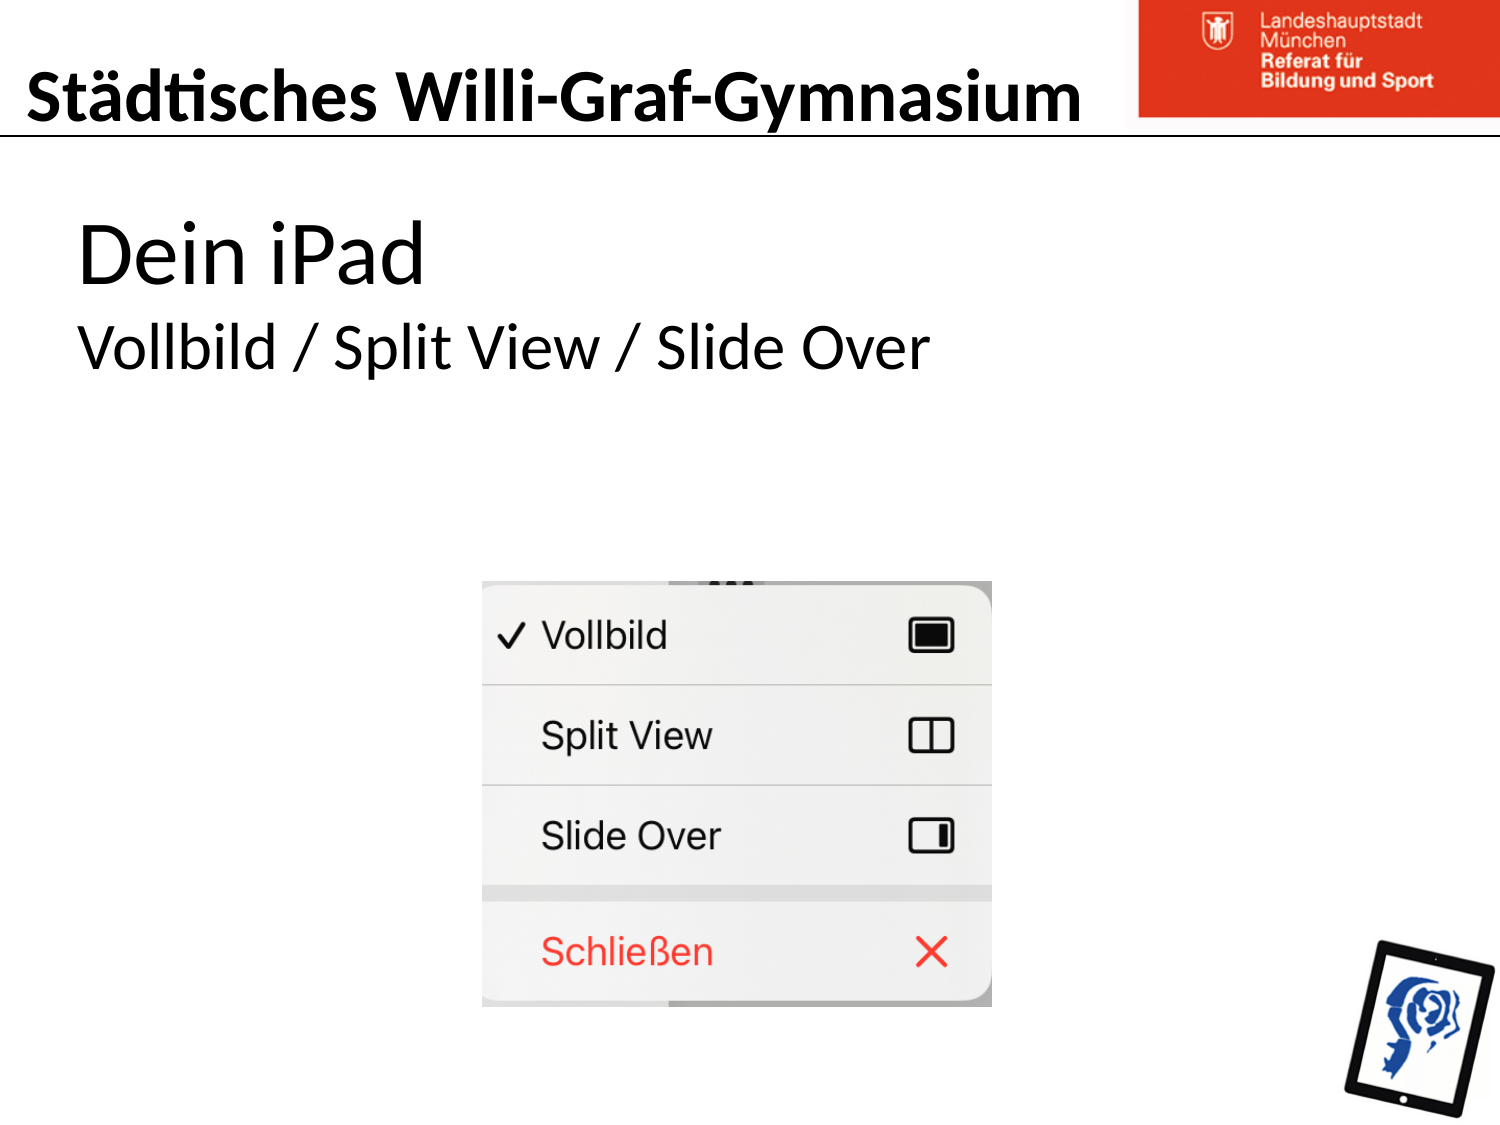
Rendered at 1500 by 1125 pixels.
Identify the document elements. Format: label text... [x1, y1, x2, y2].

picture [1338, 934, 1500, 1124]
title Dein iPad Vollbild / Split View / Slide Over [62, 185, 1338, 354]
picture [1124, 0, 1500, 129]
picture [482, 581, 992, 1007]
